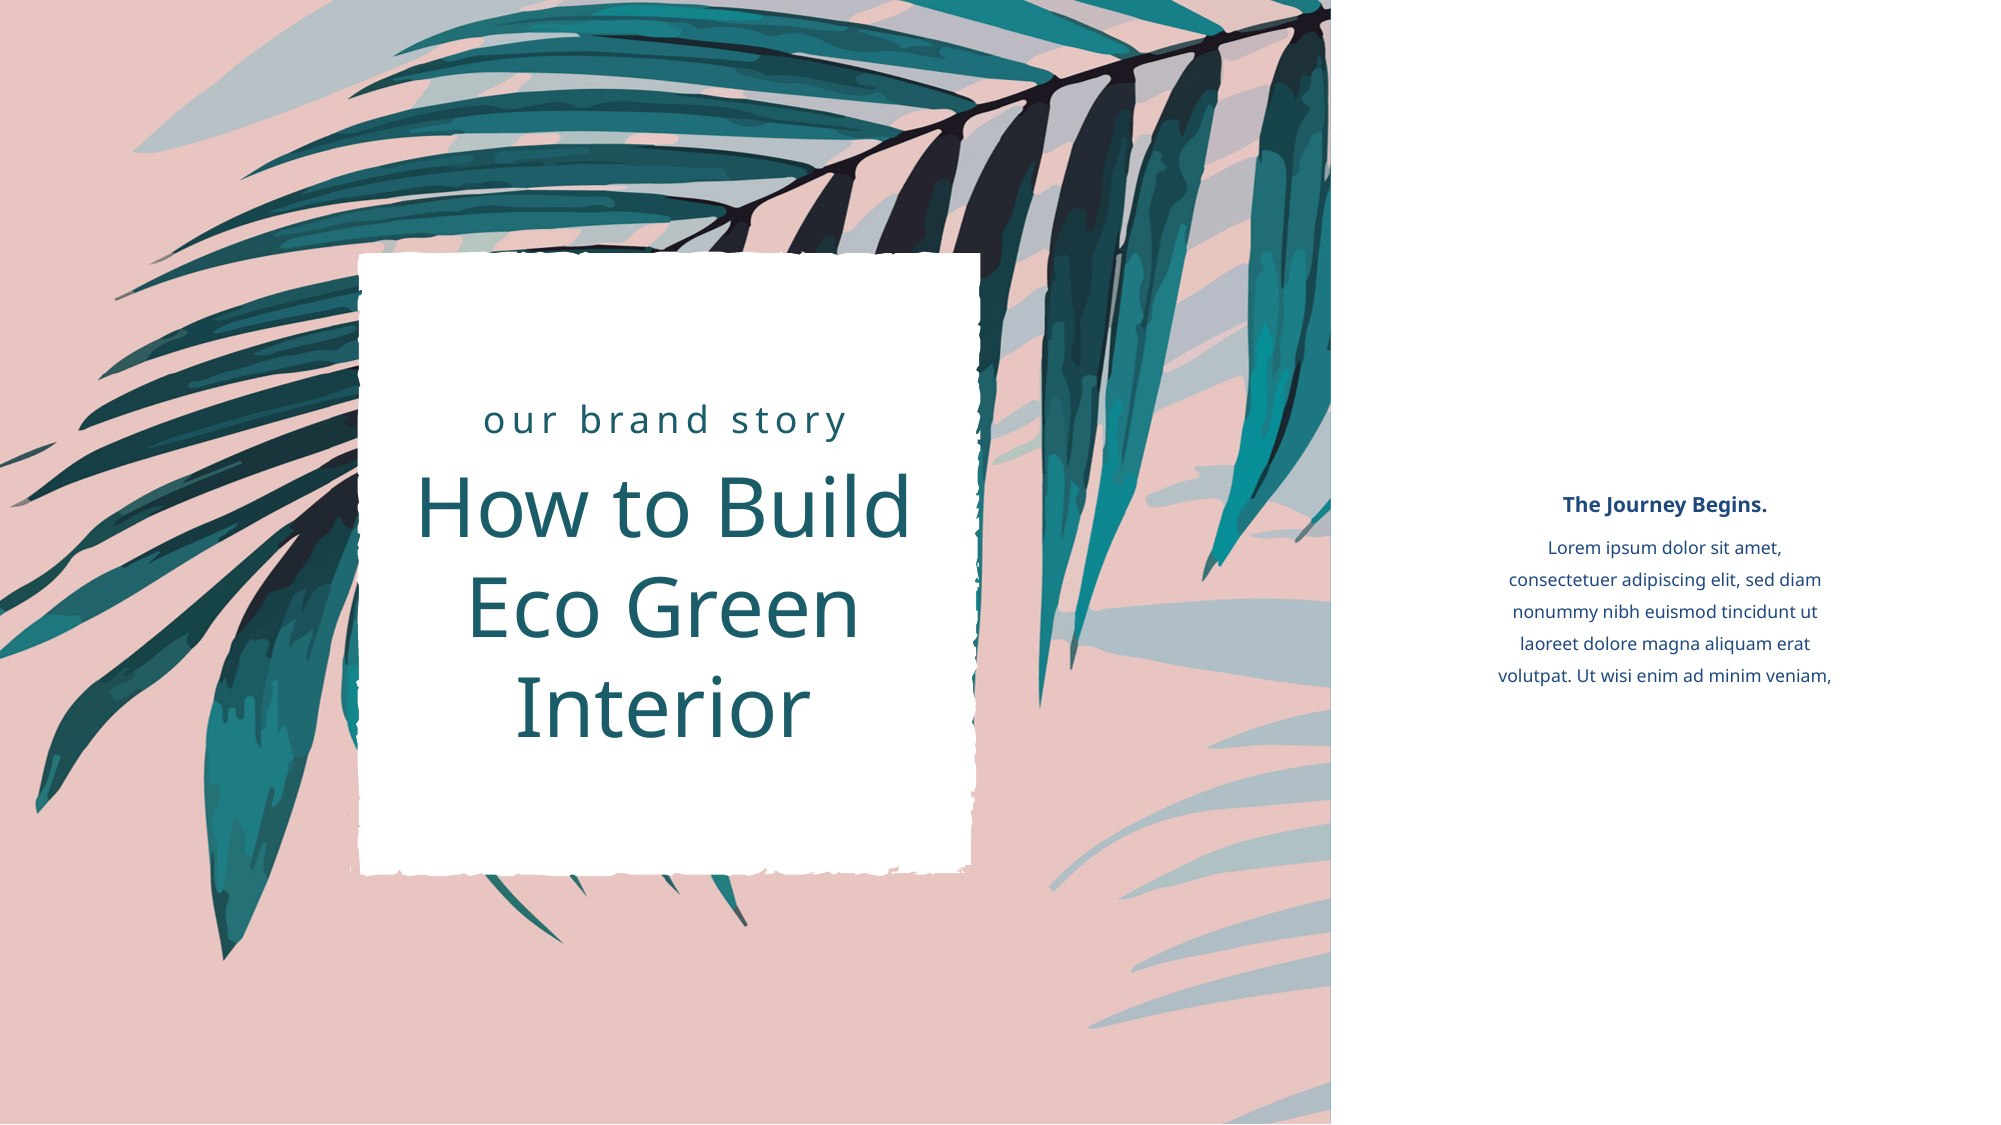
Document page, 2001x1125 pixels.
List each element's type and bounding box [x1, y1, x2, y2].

text_box [349, 248, 981, 877]
picture [0, 0, 1331, 1124]
text_box [387, 379, 941, 765]
text_box [1480, 472, 1850, 738]
